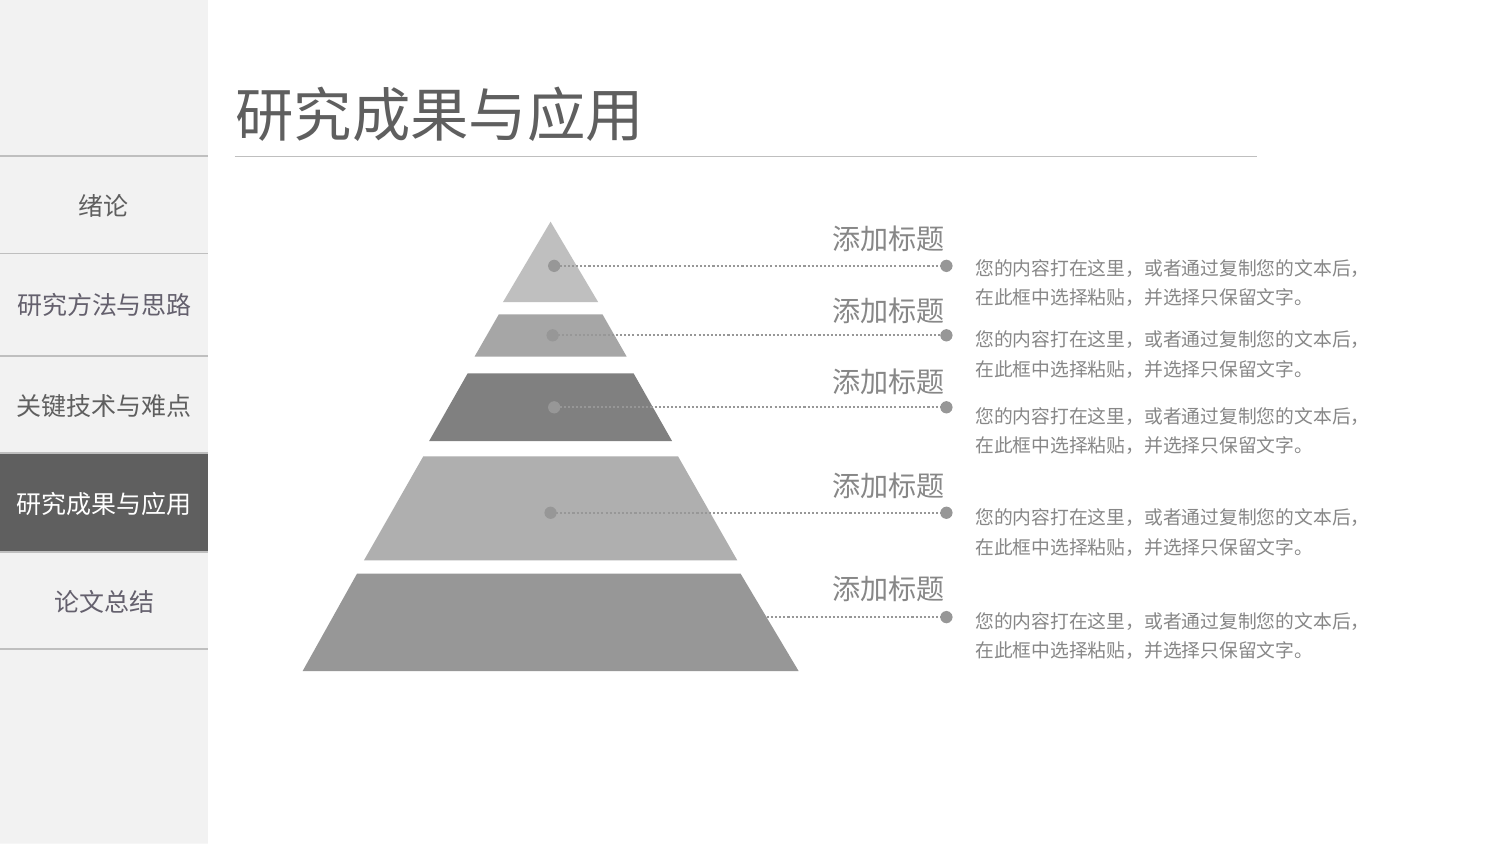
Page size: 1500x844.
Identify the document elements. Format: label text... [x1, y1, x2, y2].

text_box [501, 219, 600, 304]
text_box 您的内容打在这里，或者通过复制您的文本后，在此框中选择粘贴，并选择只保留文字。 [965, 393, 1386, 462]
text_box 添加标题 [822, 358, 955, 403]
text_box 您的内容打在这里，或者通过复制您的文本后，在此框中选择粘贴，并选择只保留文字。 [965, 494, 1386, 563]
text_box [472, 313, 629, 358]
text_box [300, 572, 801, 673]
text_box 添加标题 [822, 216, 955, 261]
text_box [362, 455, 740, 562]
text_box [427, 372, 674, 443]
text_box 添加标题 [822, 566, 955, 610]
text_box 添加标题 [822, 463, 955, 508]
text_box 您的内容打在这里，或者通过复制您的文本后，在此框中选择粘贴，并选择只保留文字。 [965, 598, 1386, 667]
text_box 您的内容打在这里，或者通过复制您的文本后，在此框中选择粘贴，并选择只保留文字。 [965, 316, 1386, 385]
text_box 您的内容打在这里，或者通过复制您的文本后，在此框中选择粘贴，并选择只保留文字。 [965, 244, 1386, 314]
text_box 添加标题 [822, 288, 955, 332]
